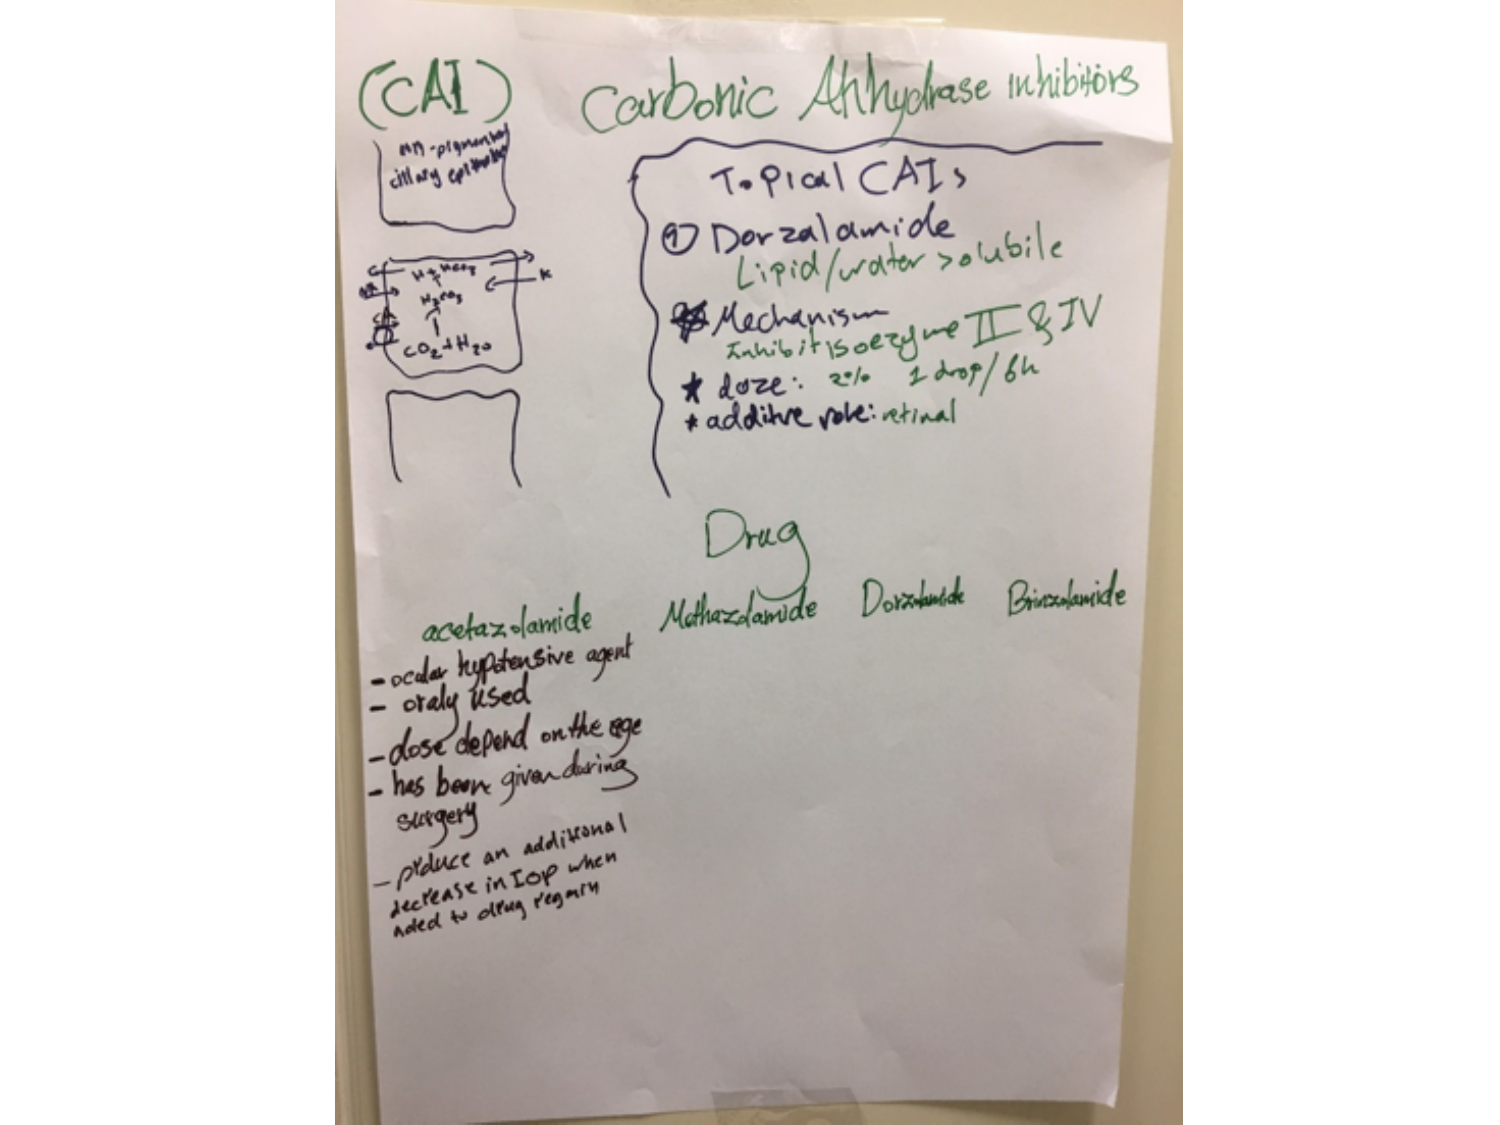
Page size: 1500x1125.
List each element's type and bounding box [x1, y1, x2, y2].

picture [334, 0, 1184, 1125]
